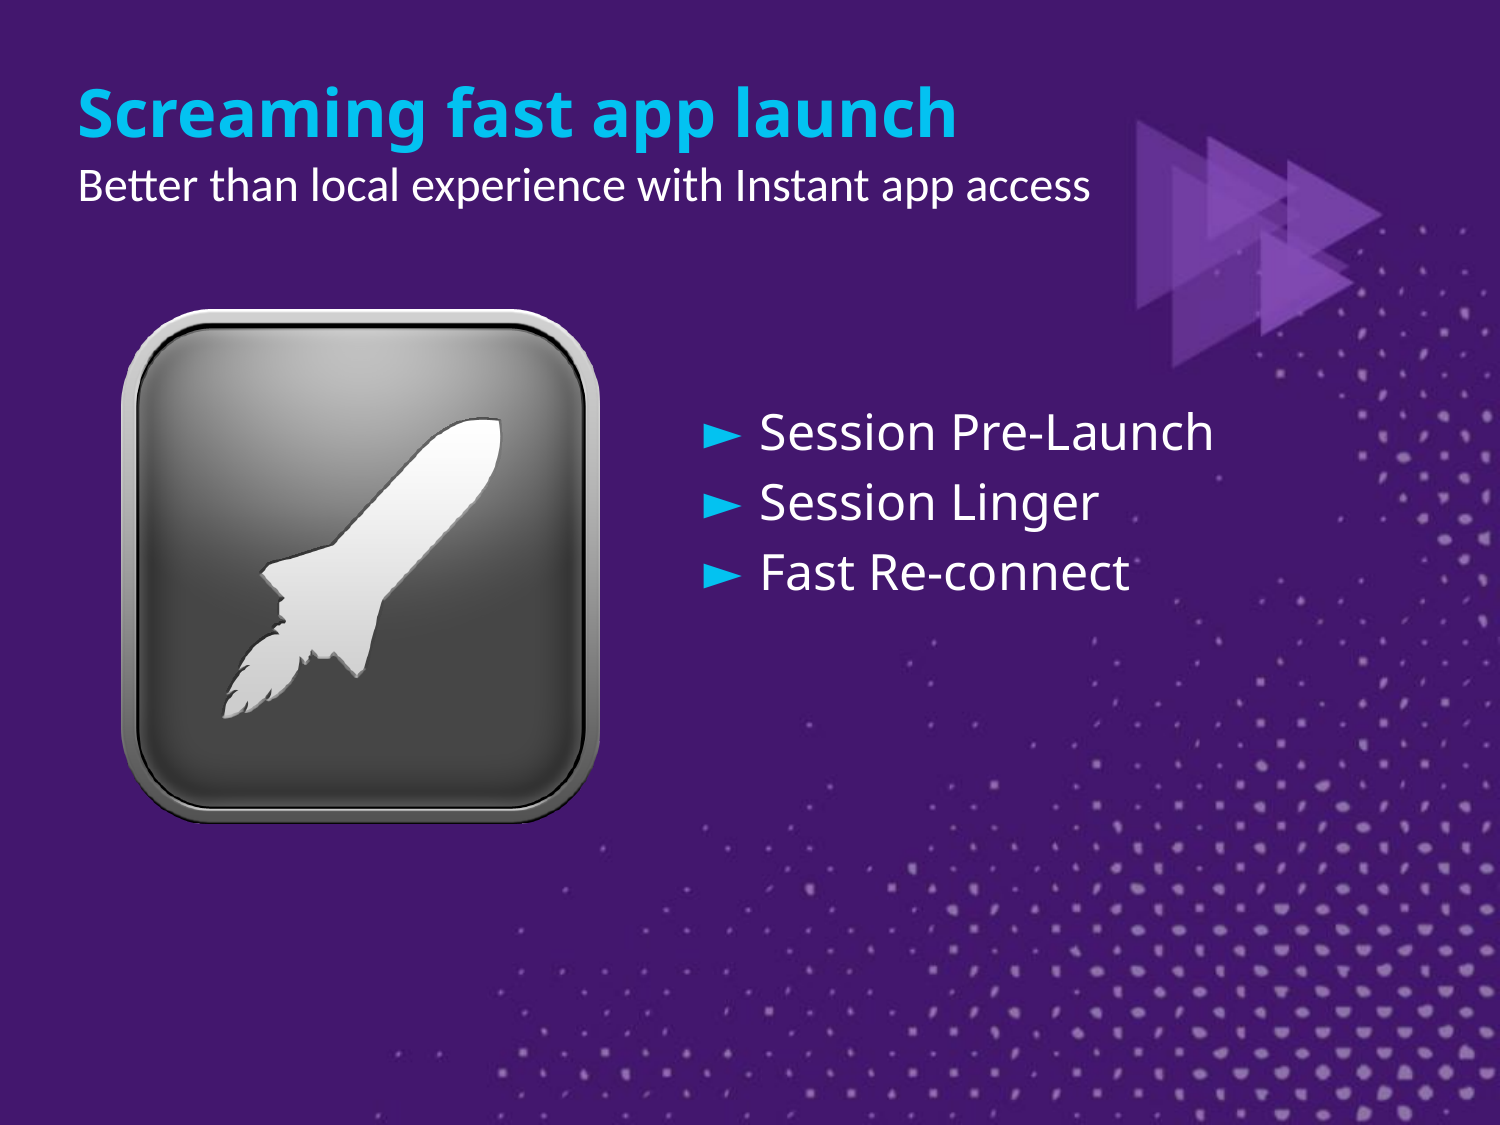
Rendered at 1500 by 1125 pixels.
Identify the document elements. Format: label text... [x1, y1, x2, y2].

list Session Pre-Launch Session Linger Fast Re-connect [688, 392, 1458, 885]
title Screaming fast app launch [62, 69, 1463, 153]
picture [0, 0, 1500, 1125]
list Better than local experience with Instant app access [62, 153, 1252, 220]
